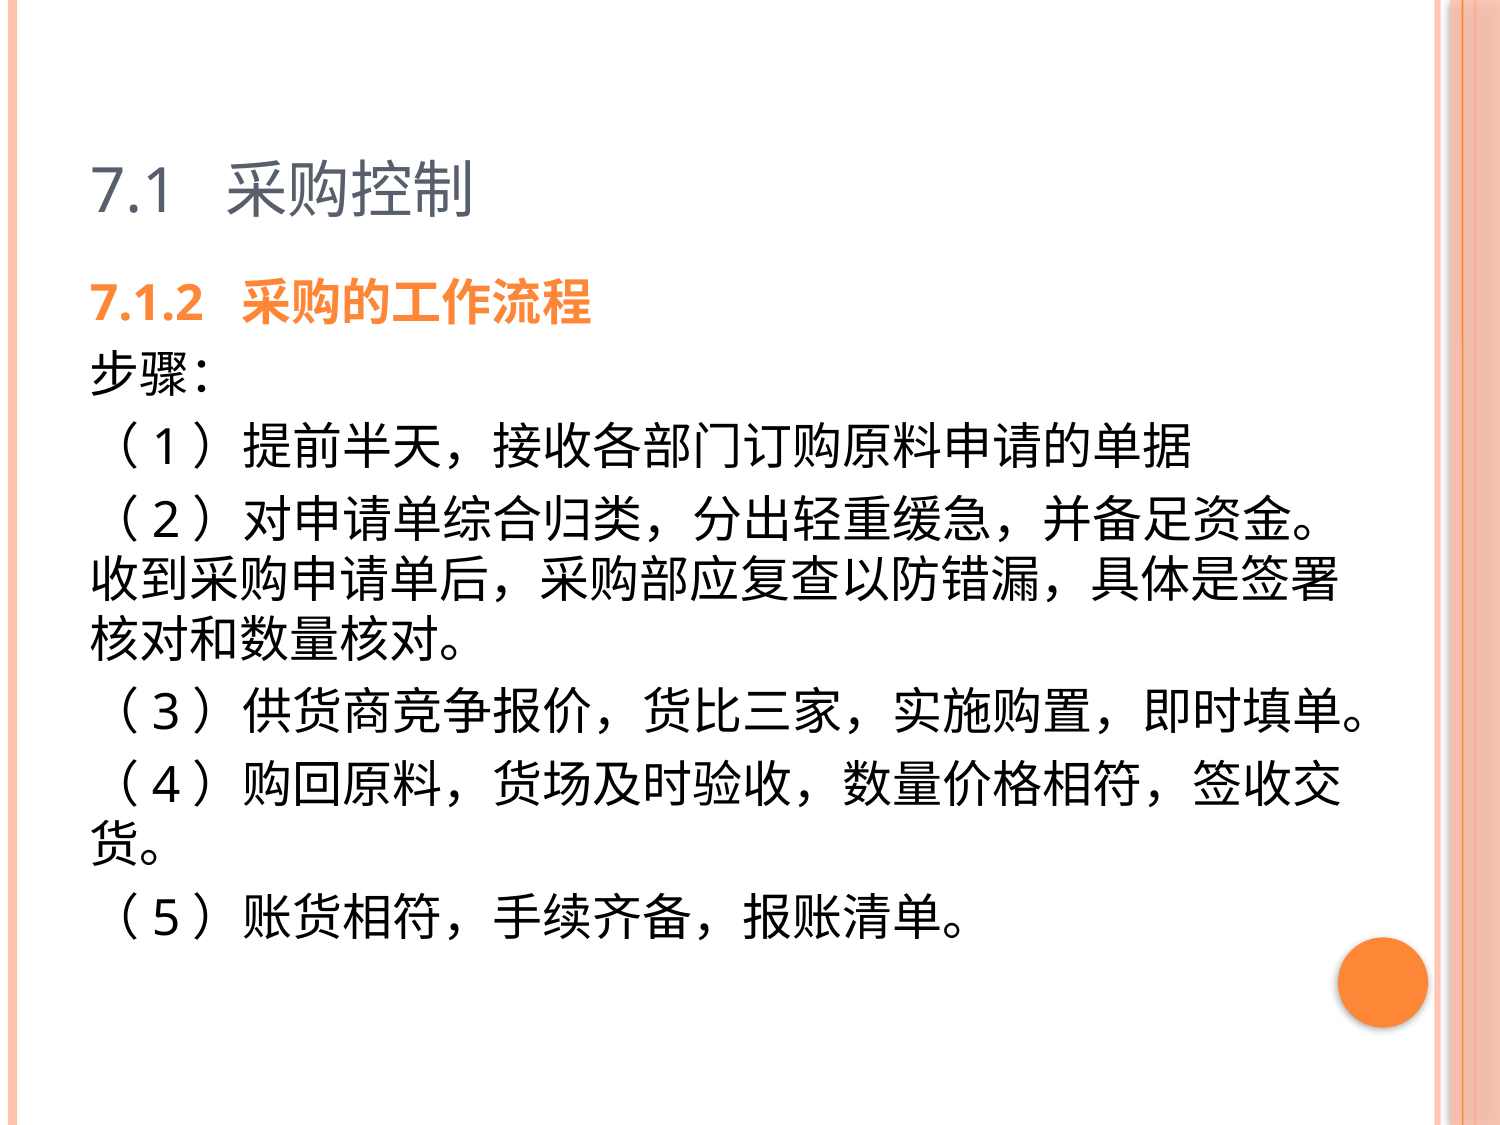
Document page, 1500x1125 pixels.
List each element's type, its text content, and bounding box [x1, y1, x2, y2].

title 7.1 采购控制 [75, 45, 1300, 233]
list 7.1.2 采购的工作流程 步骤： （1）提前半天，接收各部门订购原料申请的单据 （2）对申请单综合归类，分出轻重缓急，并备足资金。收到采购申请单后，采购部应复查以防错漏，具体是签署核对和数量核对。 （3）供货商竞争报价，货比三家，实施购置，即时填单。 （4）购回原料，货场及时验收，数量价格相符，签收交货。 （5）账货相符，手续齐备，报账清单。 [74, 262, 1374, 1063]
